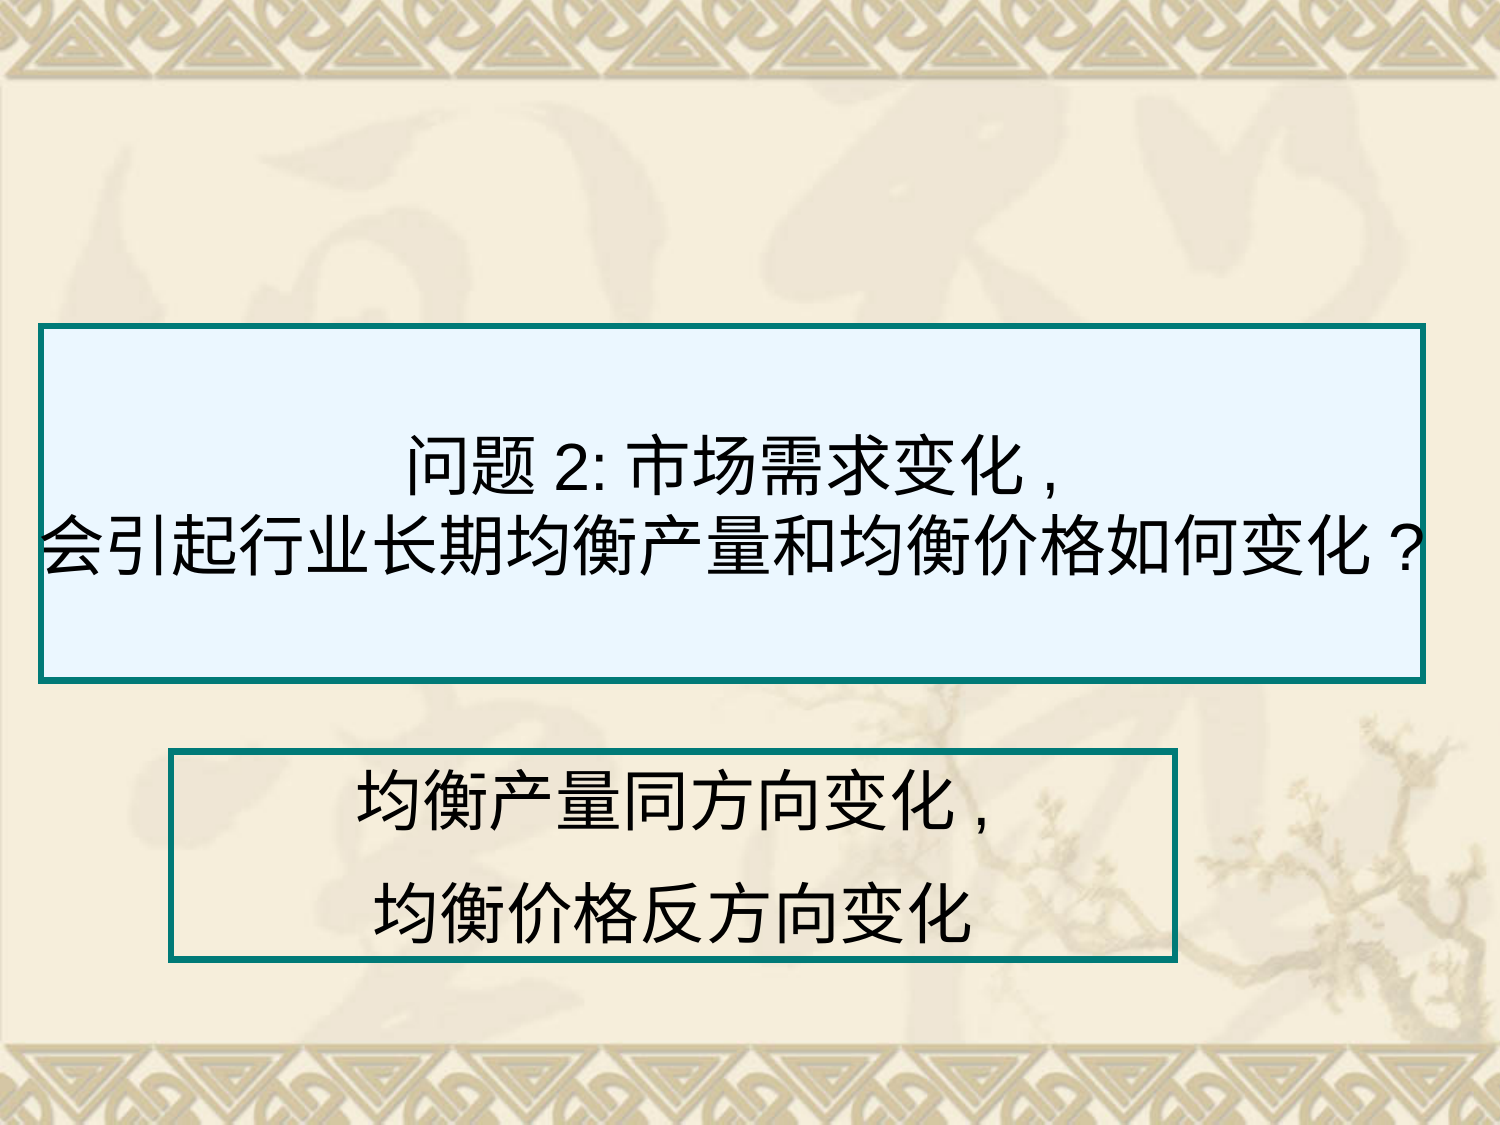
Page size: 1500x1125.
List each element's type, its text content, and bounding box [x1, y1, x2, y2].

text_box 问题2:市场需求变化, 会引起行业长期均衡产量和均衡价格如何变化? [41, 326, 1424, 681]
text_box 均衡产量同方向变化, 均衡价格反方向变化 [171, 751, 1176, 960]
picture [0, 0, 1500, 1125]
